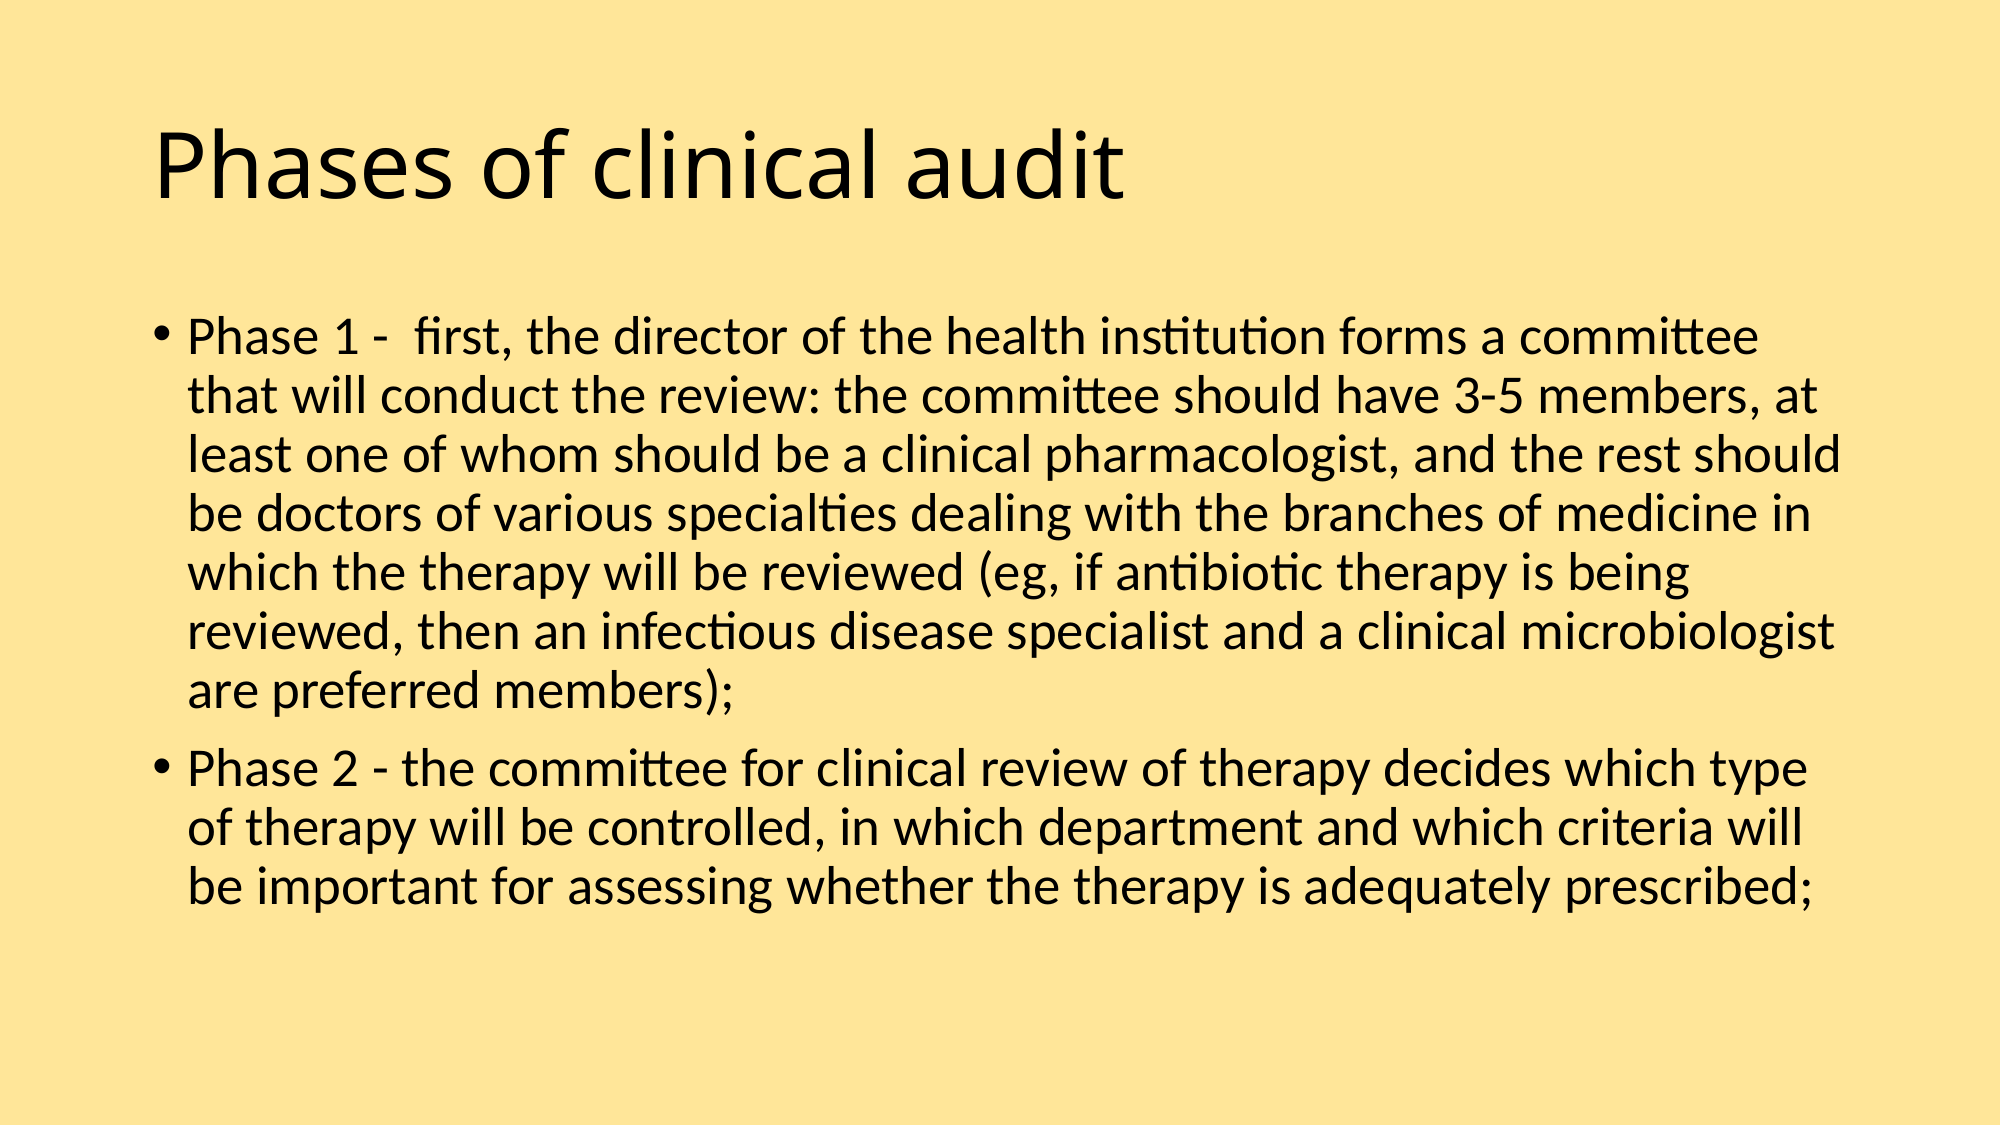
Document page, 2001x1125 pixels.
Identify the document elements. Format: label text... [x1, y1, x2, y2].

title Phases of clinical audit [137, 59, 1863, 278]
list Phase 1 - first, the director of the health institution forms a committee that will conduct the review: the committee should have 3-5 members, at least one of whom should be a clinical pharmacologist, and the rest should be doctors of various specialties dealing with the branches of medicine in which the therapy will be reviewed (eg, if antibiotic therapy is being reviewed, then an infectious disease specialist and a clinical microbiologist are preferred members); Phase 2 - the committee for clinical review of therapy decides which type of therapy will be controlled, in which department and which criteria will be important for assessing whether the therapy is adequately prescribed; [137, 299, 1863, 1014]
